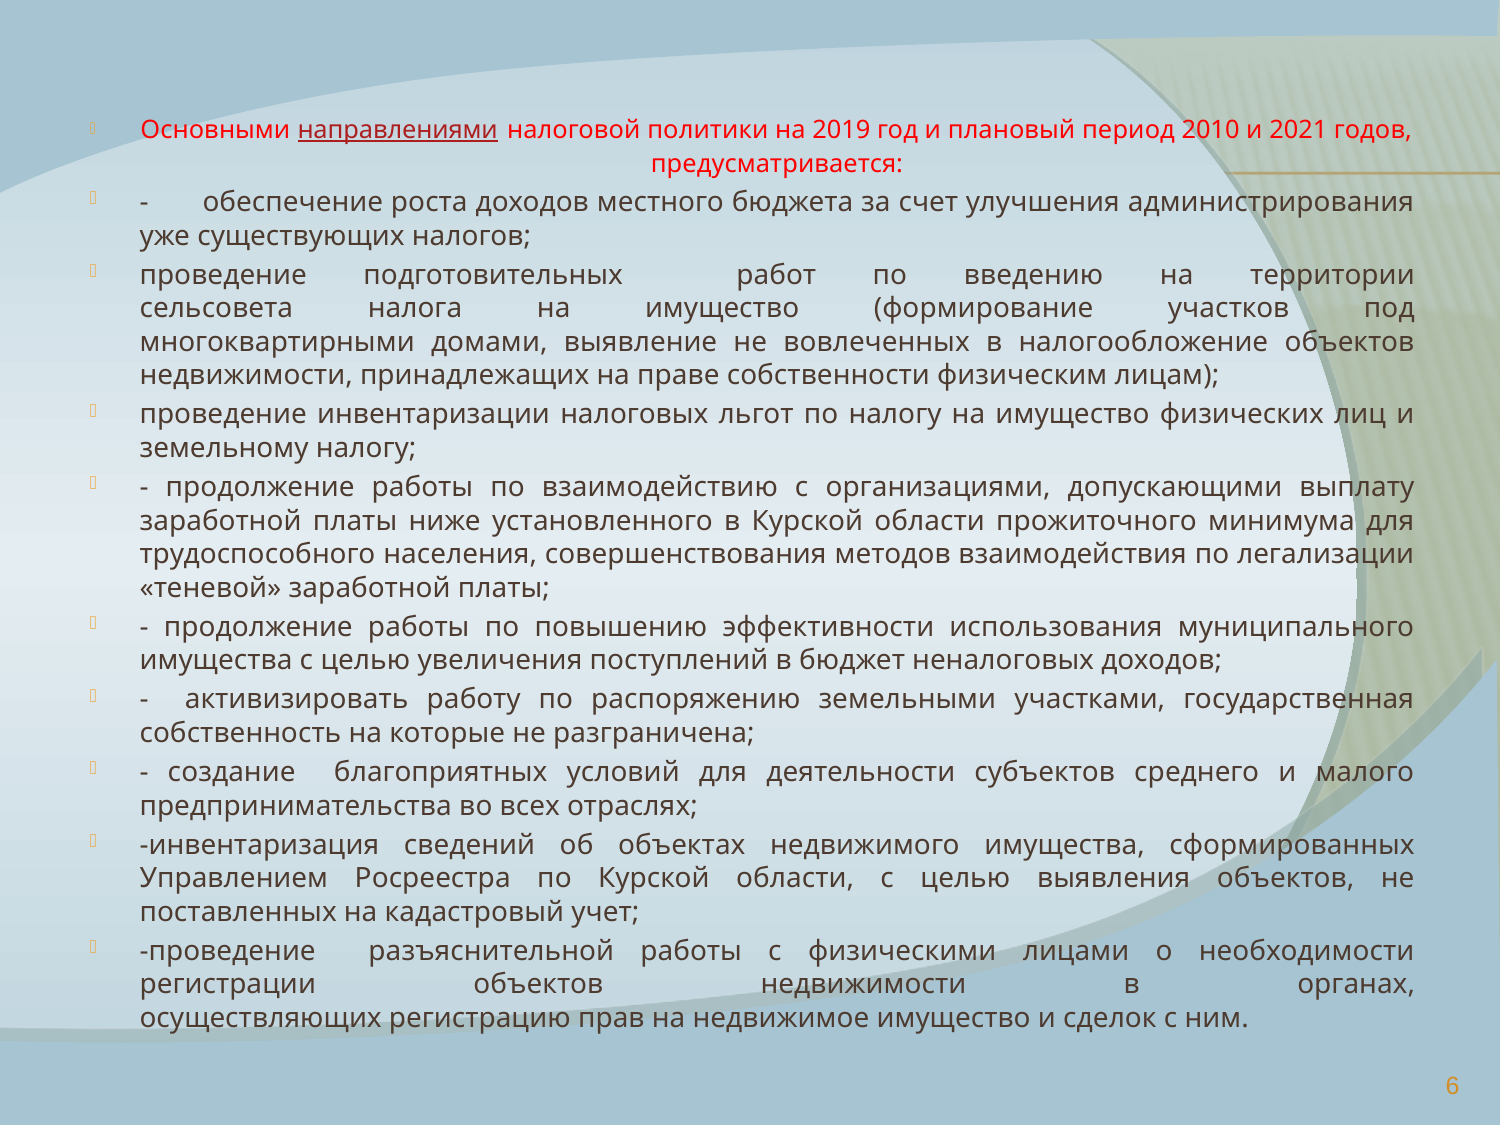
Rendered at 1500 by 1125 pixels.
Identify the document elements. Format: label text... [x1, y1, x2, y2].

list Основными направлениями налоговой политики на 2019 год и плановый период 2010 и 2021 годов, предусматривается: - обеспечение роста доходов местного бюджета за счет улучшения администрирования уже существующих налогов; проведение подготовительных работ по введению на территории сельсовета налога на имущество (формирование участков под многоквартирными домами, выявление не вовлеченных в налогообложение объектов недвижимости, принадлежащих на праве собственности физическим лицам); проведение инвентаризации налоговых льгот по налогу на имущество физических лиц и земельному налогу; - продолжение работы по взаимодействию с организациями, допускающими выплату заработной платы ниже установленного в Курской области прожиточного минимума для трудоспособного населения, совершенствования методов взаимодействия по легализации «теневой» заработной платы; - продолжение работы по повышению эффективности использования муниципального имущества с целью увеличения поступлений в бюджет неналоговых доходов; - активизировать работу по распоряжению земельными участками, государственная собственность на которые не разграничена; - создание благоприятных условий для деятельности субъектов среднего и малого предпринимательства во всех отраслях; -инвентаризация сведений об объектах недвижимого имущества, сформированных Управлением Росреестра по Курской области, с целью выявления объектов, не поставленных на кадастровый учет; -проведение разъяснительной работы с физическими лицами о необходимости регистрации объектов недвижимости в органах, осуществляющих регистрацию прав на недвижимое имущество и сделок с ним. [75, 105, 1430, 1059]
slide_number 6 [1350, 1061, 1475, 1103]
